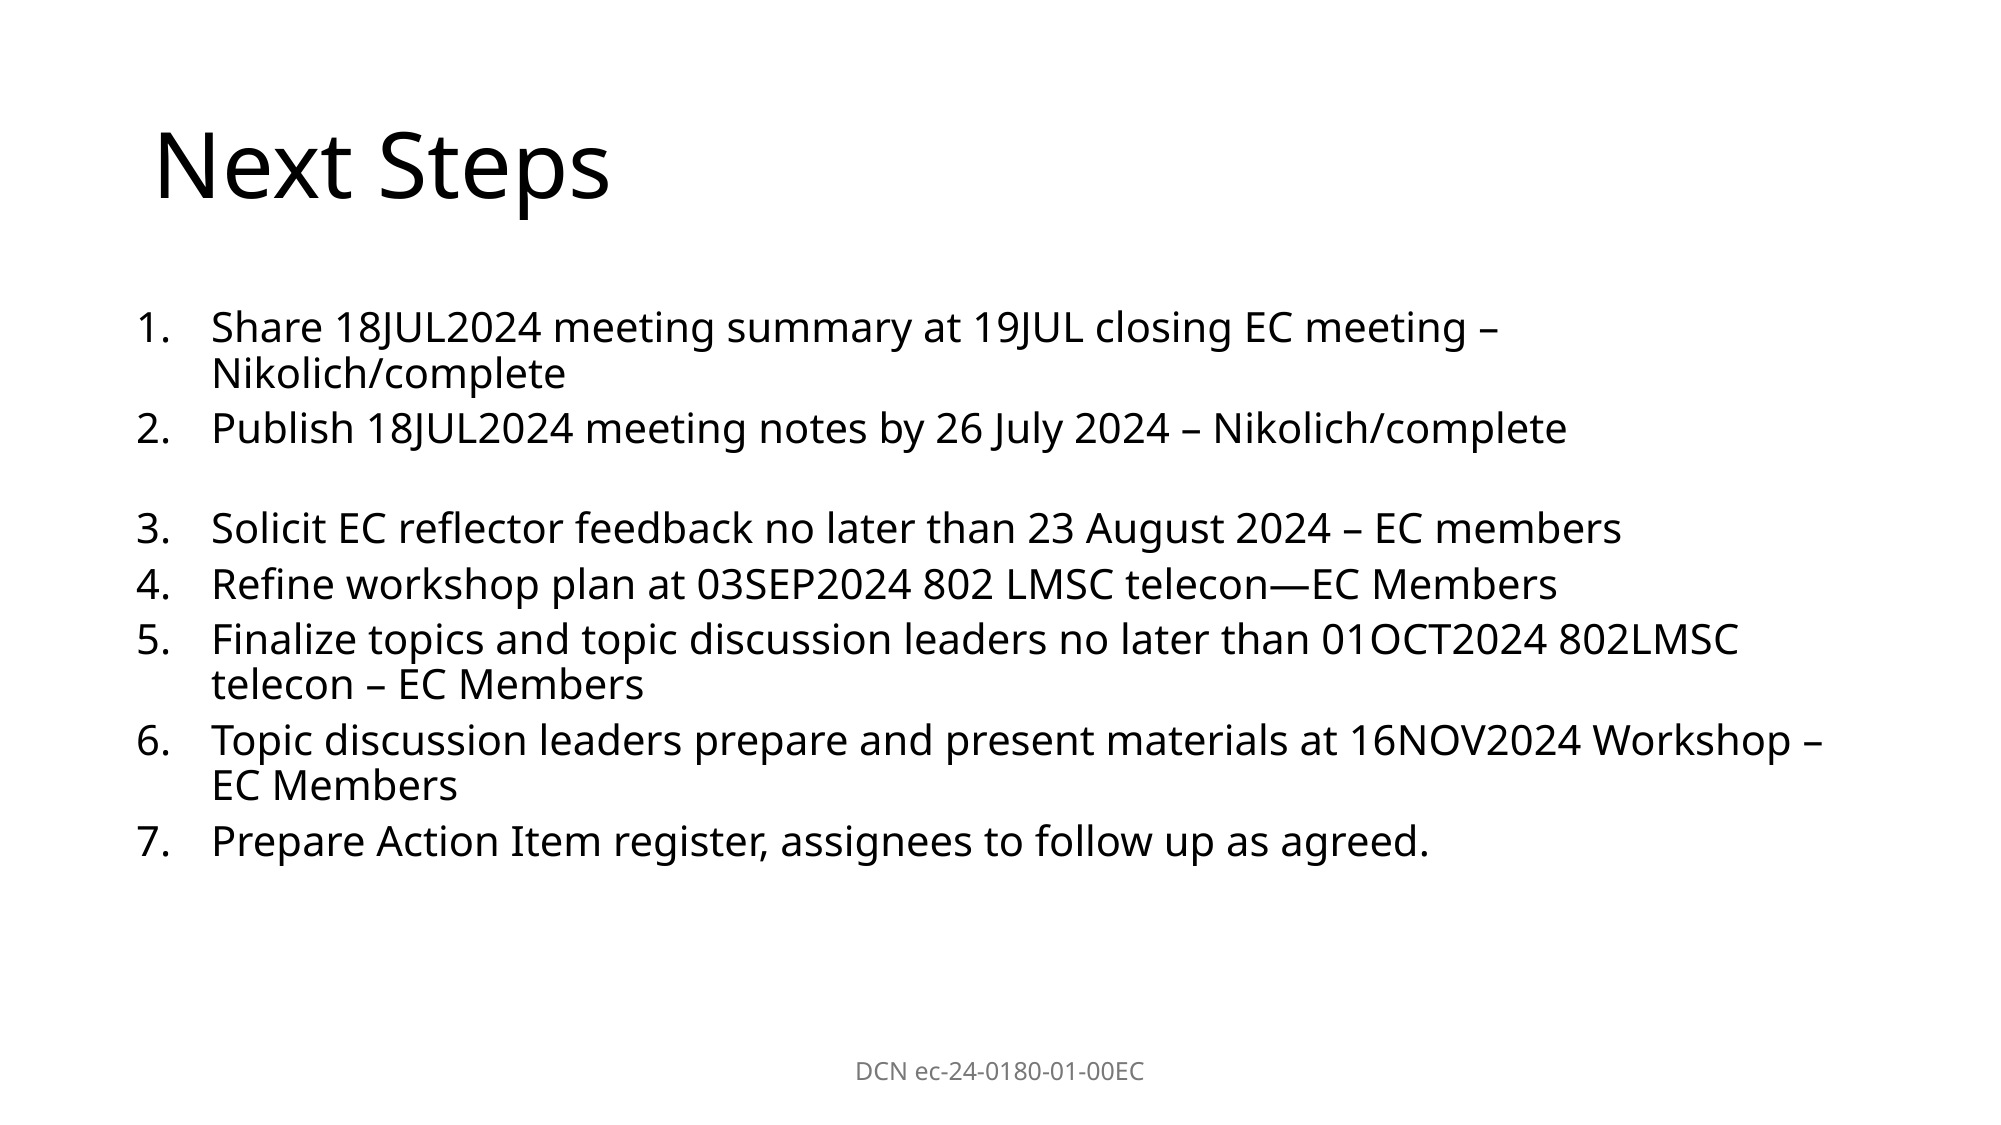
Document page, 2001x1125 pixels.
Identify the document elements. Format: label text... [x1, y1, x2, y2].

title Next Steps [137, 59, 1863, 278]
list Share 18JUL2024 meeting summary at 19JUL closing EC meeting – Nikolich/complete Publish 18JUL2024 meeting notes by 26 July 2024 – Nikolich/complete Solicit EC reflector feedback no later than 23 August 2024 – EC members Refine workshop plan at 03SEP2024 802 LMSC telecon—EC Members Finalize topics and topic discussion leaders no later than 01OCT2024 802LMSC telecon – EC Members Topic discussion leaders prepare and present materials at 16NOV2024 Workshop – EC Members Prepare Action Item register, assignees to follow up as agreed. [46, 299, 1863, 1014]
footer DCN ec-24-0180-01-00EC [662, 1042, 1338, 1103]
